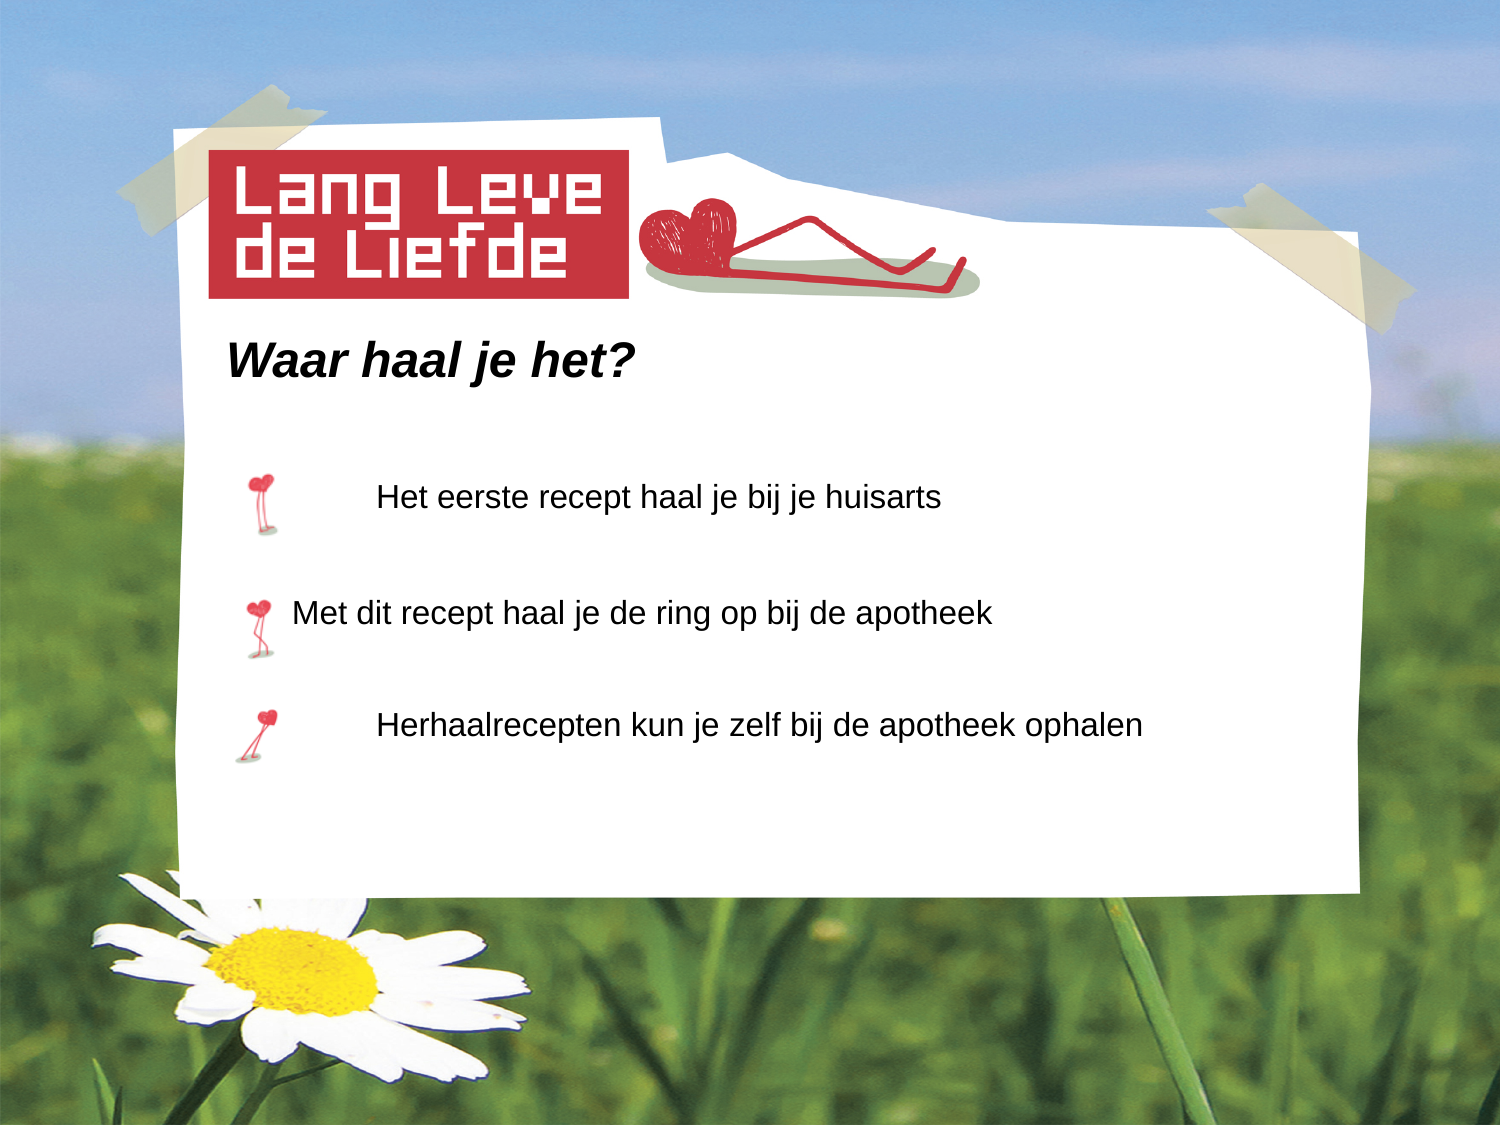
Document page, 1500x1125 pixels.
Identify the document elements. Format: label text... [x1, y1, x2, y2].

list Waar haal je het? Het eerste recept haal je bij je huisarts Met dit recept haal je de ring op bij de apotheek Herhaalrecepten kun je zelf bij de apotheek ophalen [210, 320, 1280, 869]
picture [0, 0, 1500, 1125]
